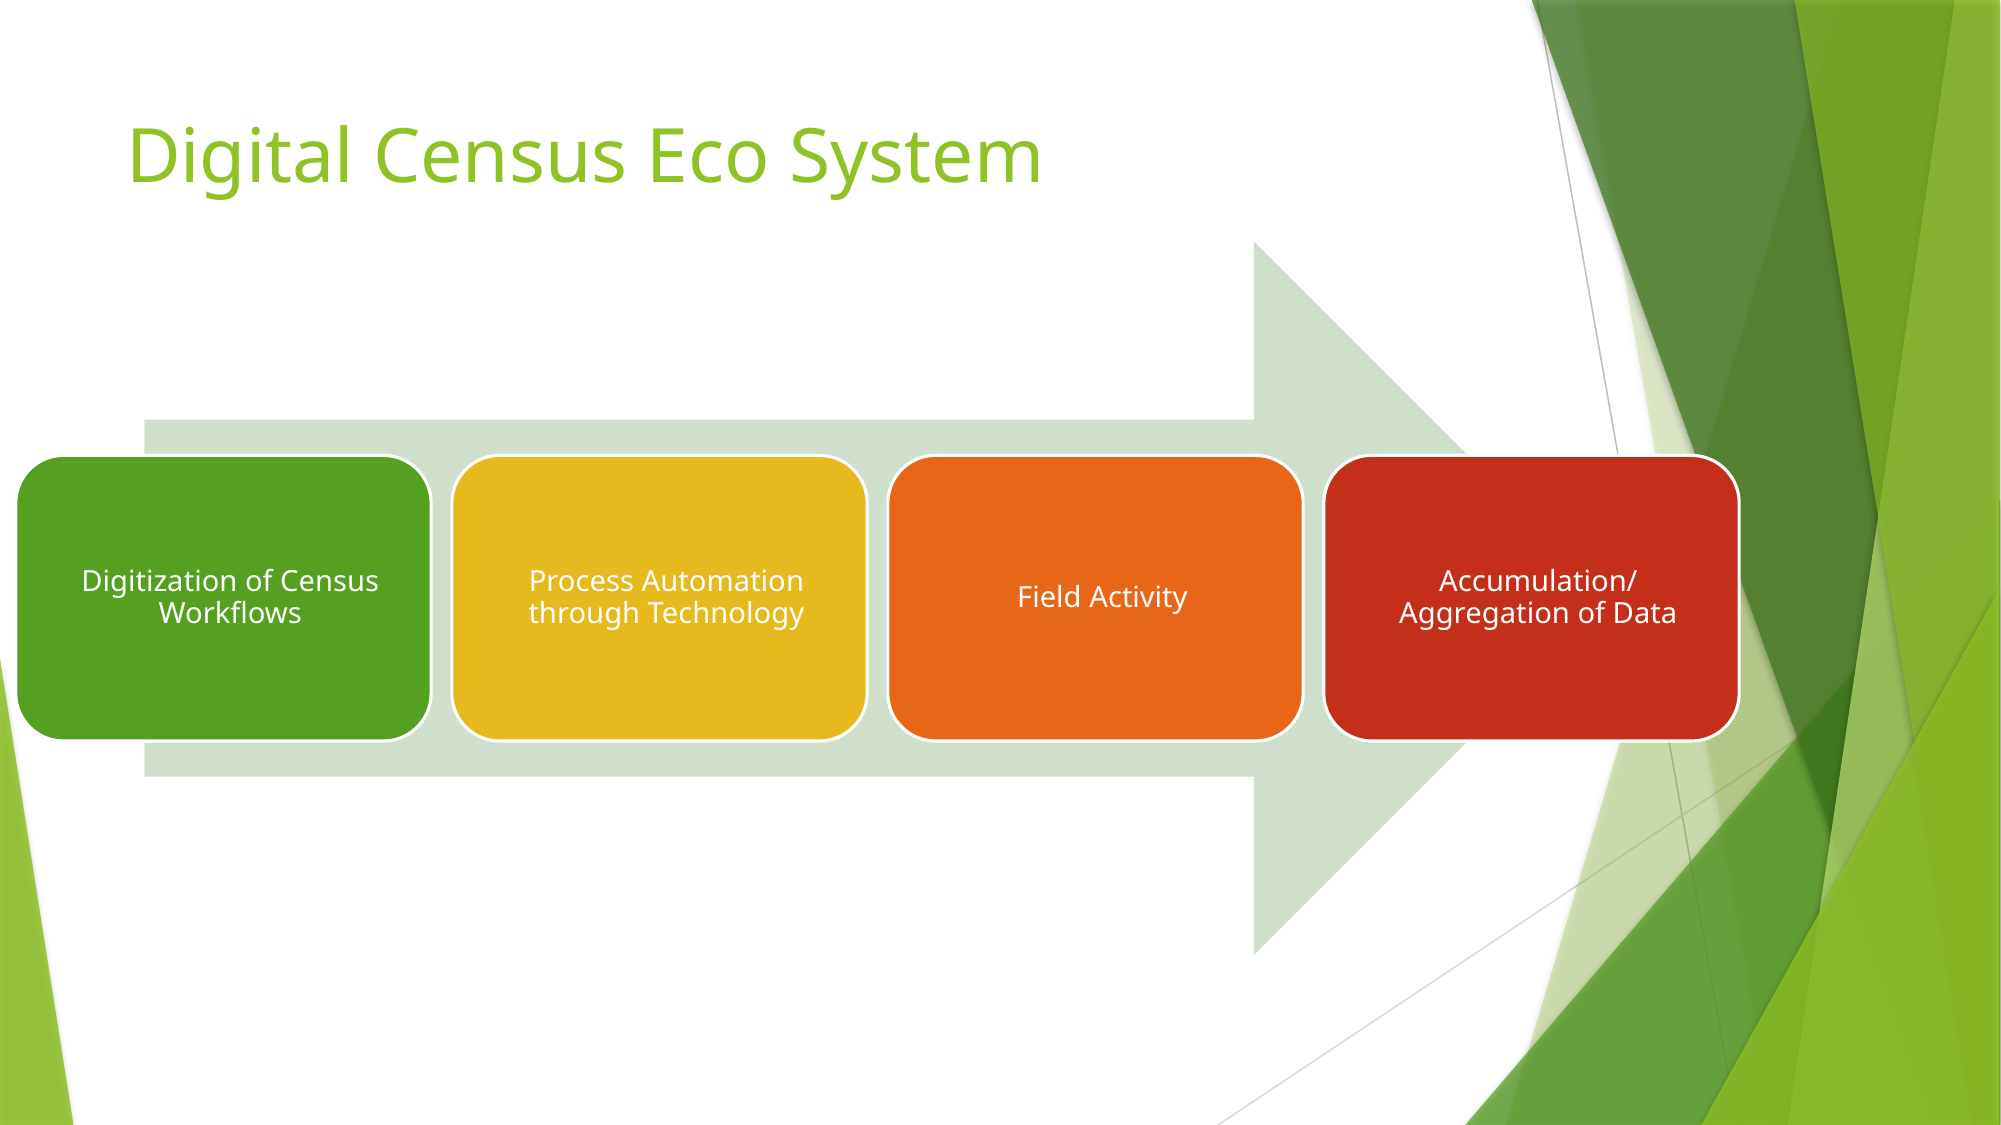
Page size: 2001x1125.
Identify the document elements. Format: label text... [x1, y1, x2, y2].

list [14, 240, 1741, 956]
title Digital Census Eco System [111, 99, 1522, 238]
